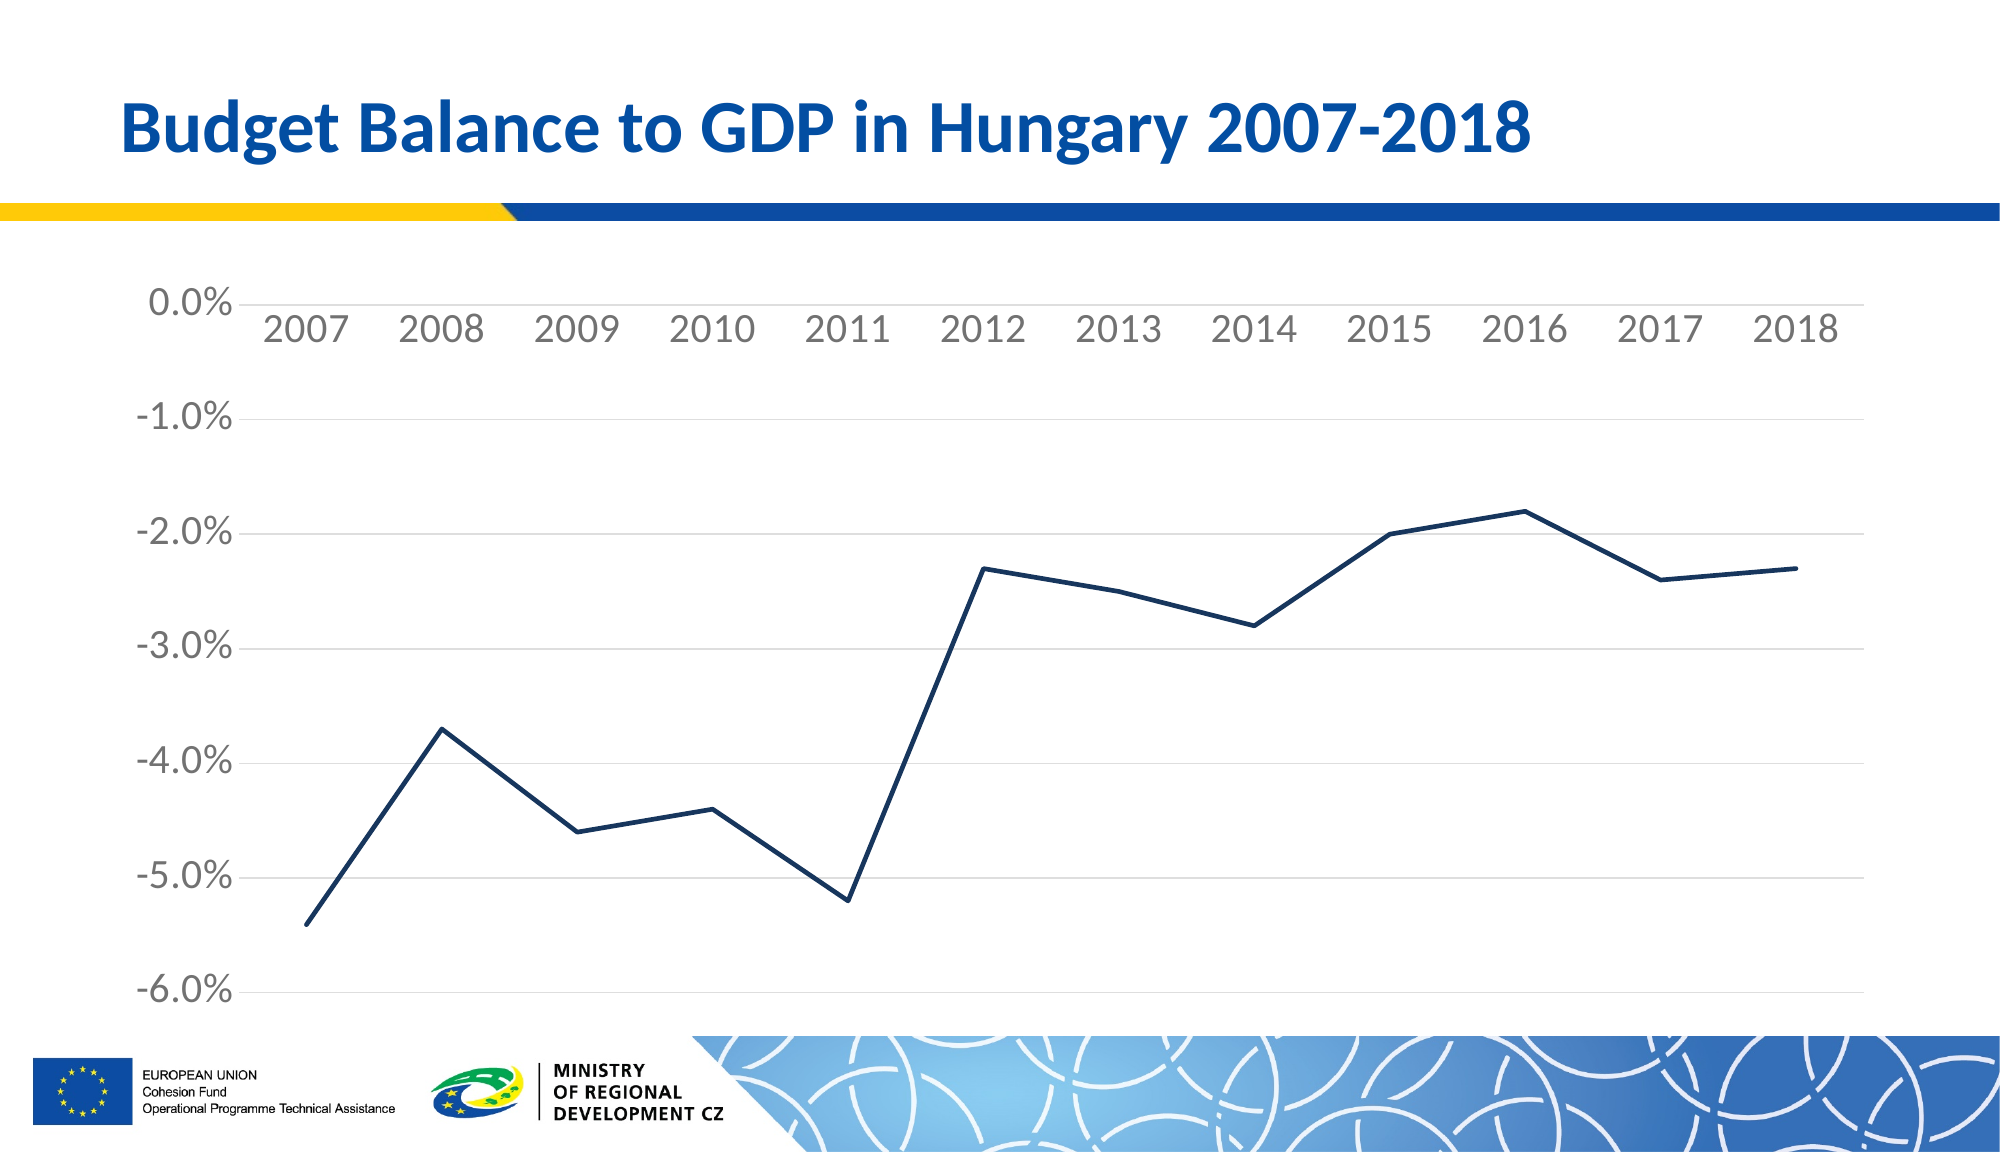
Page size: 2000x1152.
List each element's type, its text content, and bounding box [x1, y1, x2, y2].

picture [0, 1036, 2000, 1152]
picture [0, 203, 2000, 221]
chart [99, 268, 1900, 1030]
title Budget Balance to GDP in Hungary 2007-2018 [99, 46, 1900, 198]
